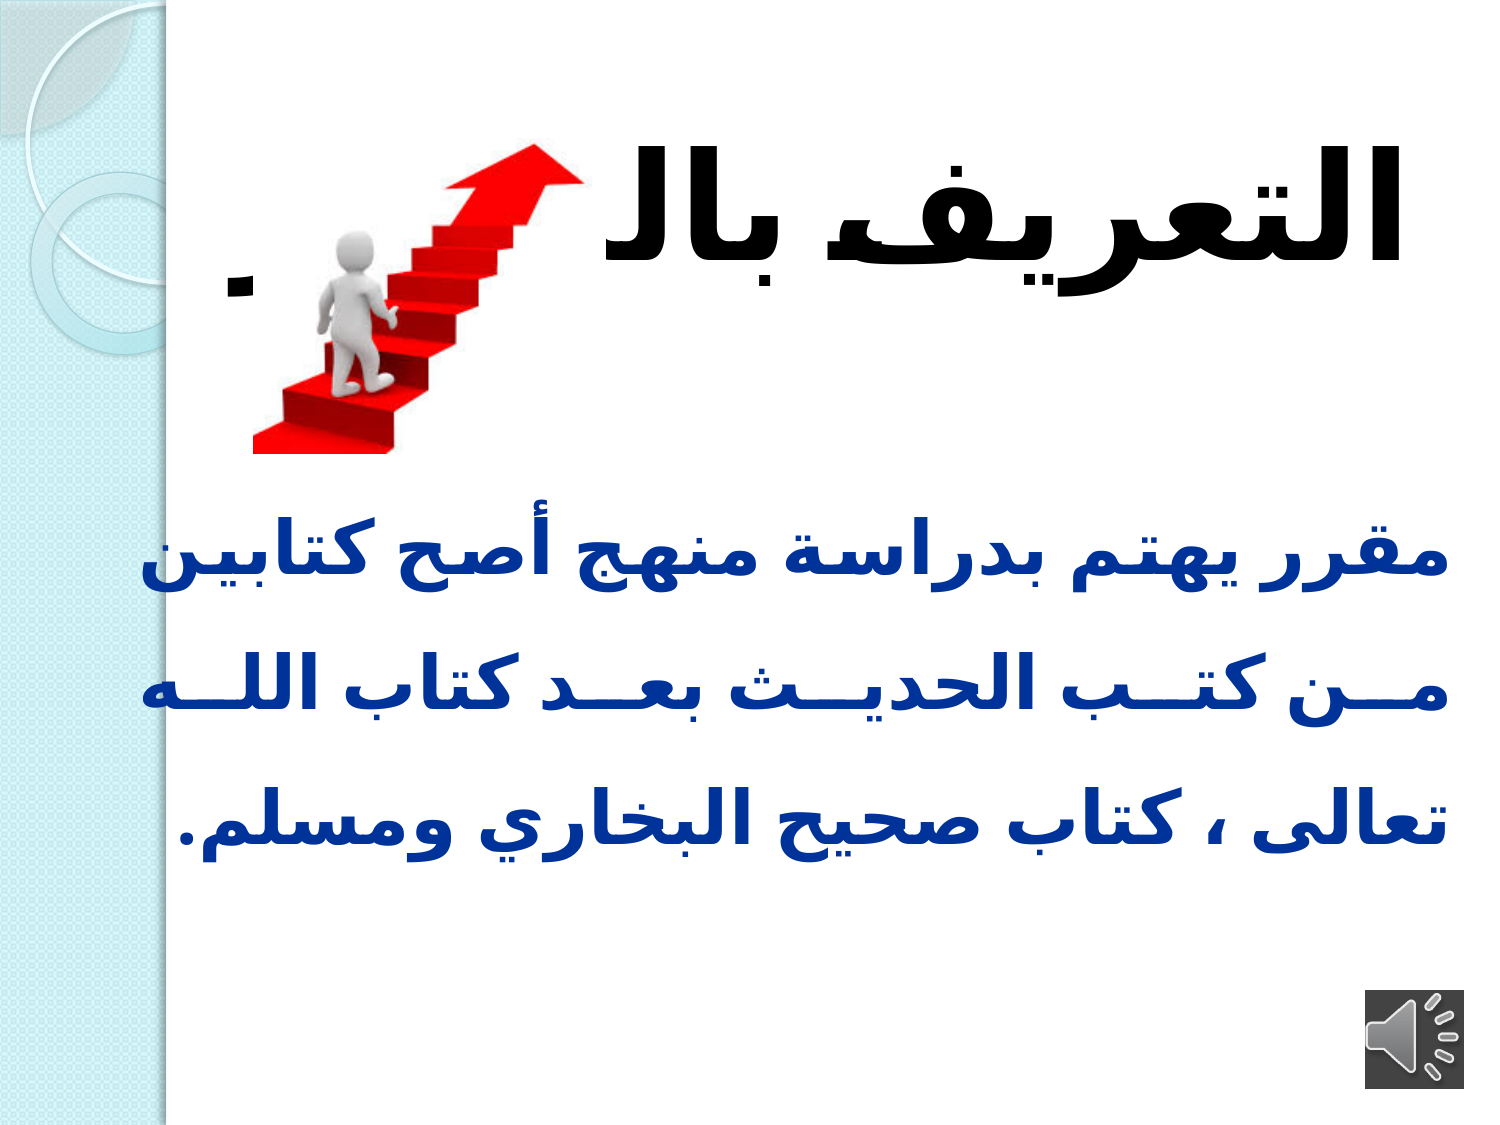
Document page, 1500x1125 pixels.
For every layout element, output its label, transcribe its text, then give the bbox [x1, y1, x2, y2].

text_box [1364, 989, 1465, 1090]
list مقرر يهتم بدراسة منهج أصح كتابين من كتب الحديث بعد كتاب الله تعالى ، كتاب صحيح البخاري ومسلم. [123, 446, 1474, 1120]
picture [253, 101, 606, 454]
title التعريف بالمقرر [76, 42, 1427, 358]
